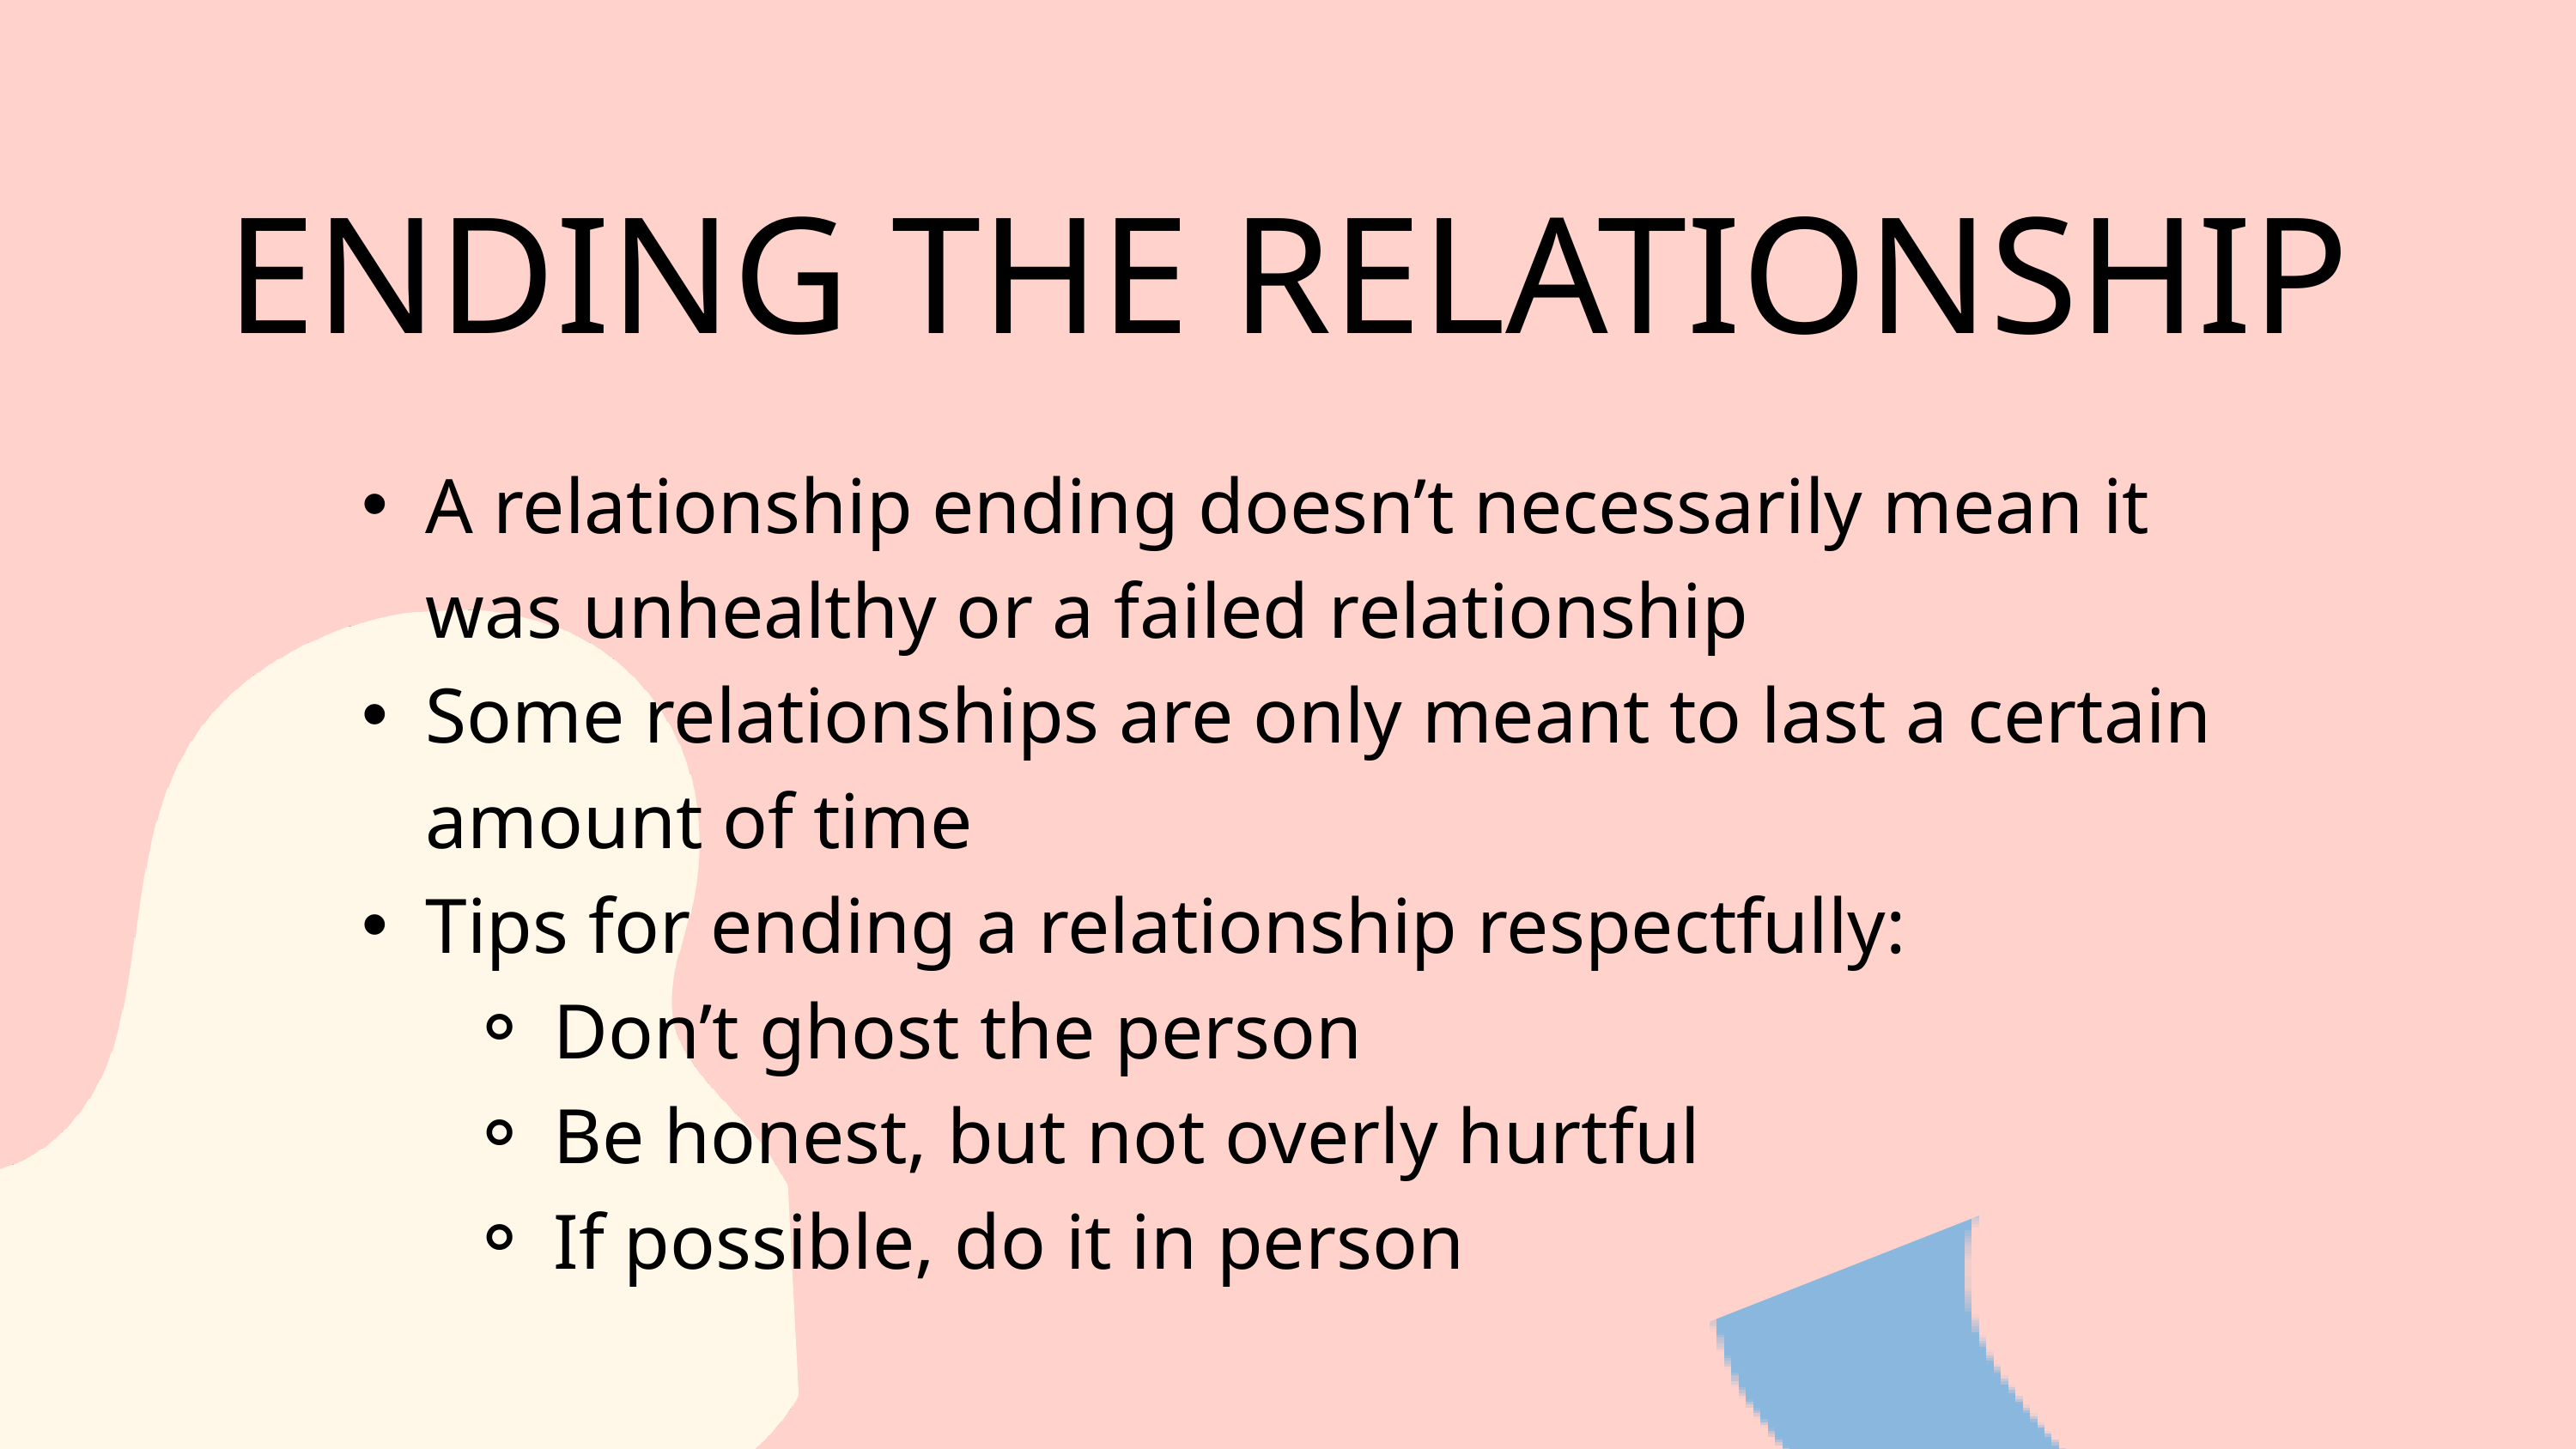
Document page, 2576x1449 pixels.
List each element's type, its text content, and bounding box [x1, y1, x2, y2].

text_box [1659, 980, 2576, 1449]
text_box ENDING THE RELATIONSHIP [175, 173, 2401, 367]
text_box A relationship ending doesn’t necessarily mean it was unhealthy or a failed relationship Some relationships are only meant to last a certain amount of time Tips for ending a relationship respectfully: Don’t ghost the person Be honest, but not overly hurtful If possible, do it in person [297, 442, 2279, 1284]
text_box [0, 618, 802, 1449]
